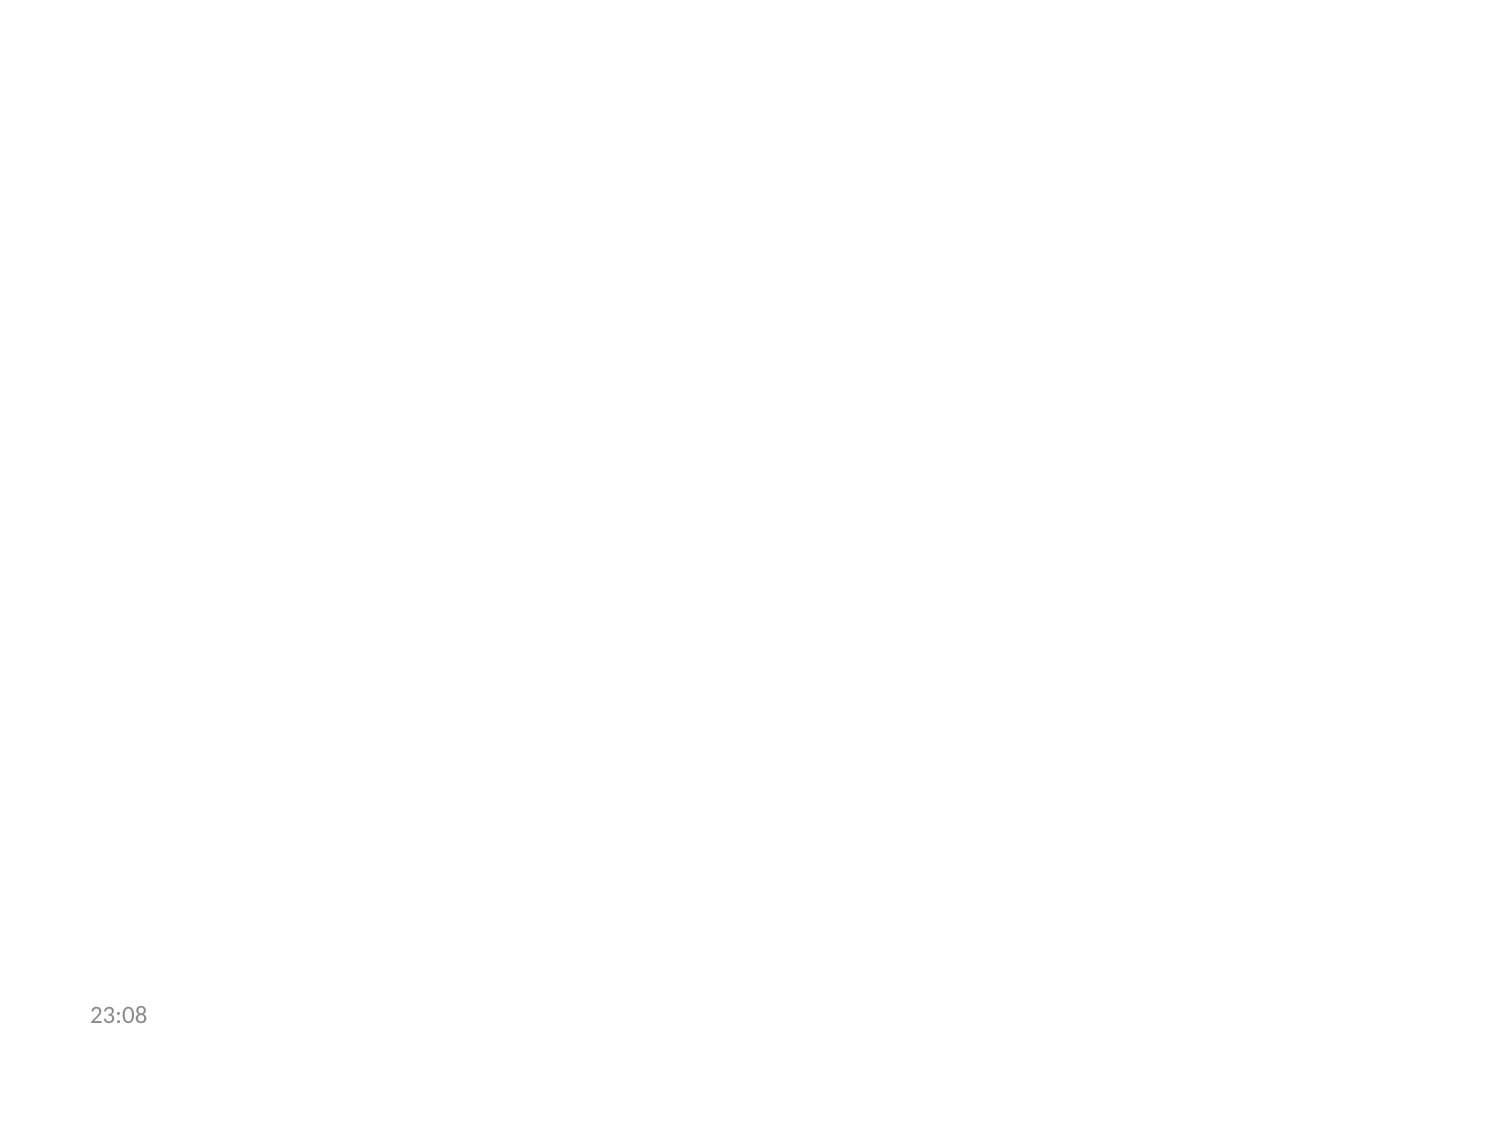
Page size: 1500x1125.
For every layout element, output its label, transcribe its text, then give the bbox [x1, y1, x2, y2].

text_box 15:35 [75, 983, 425, 1044]
